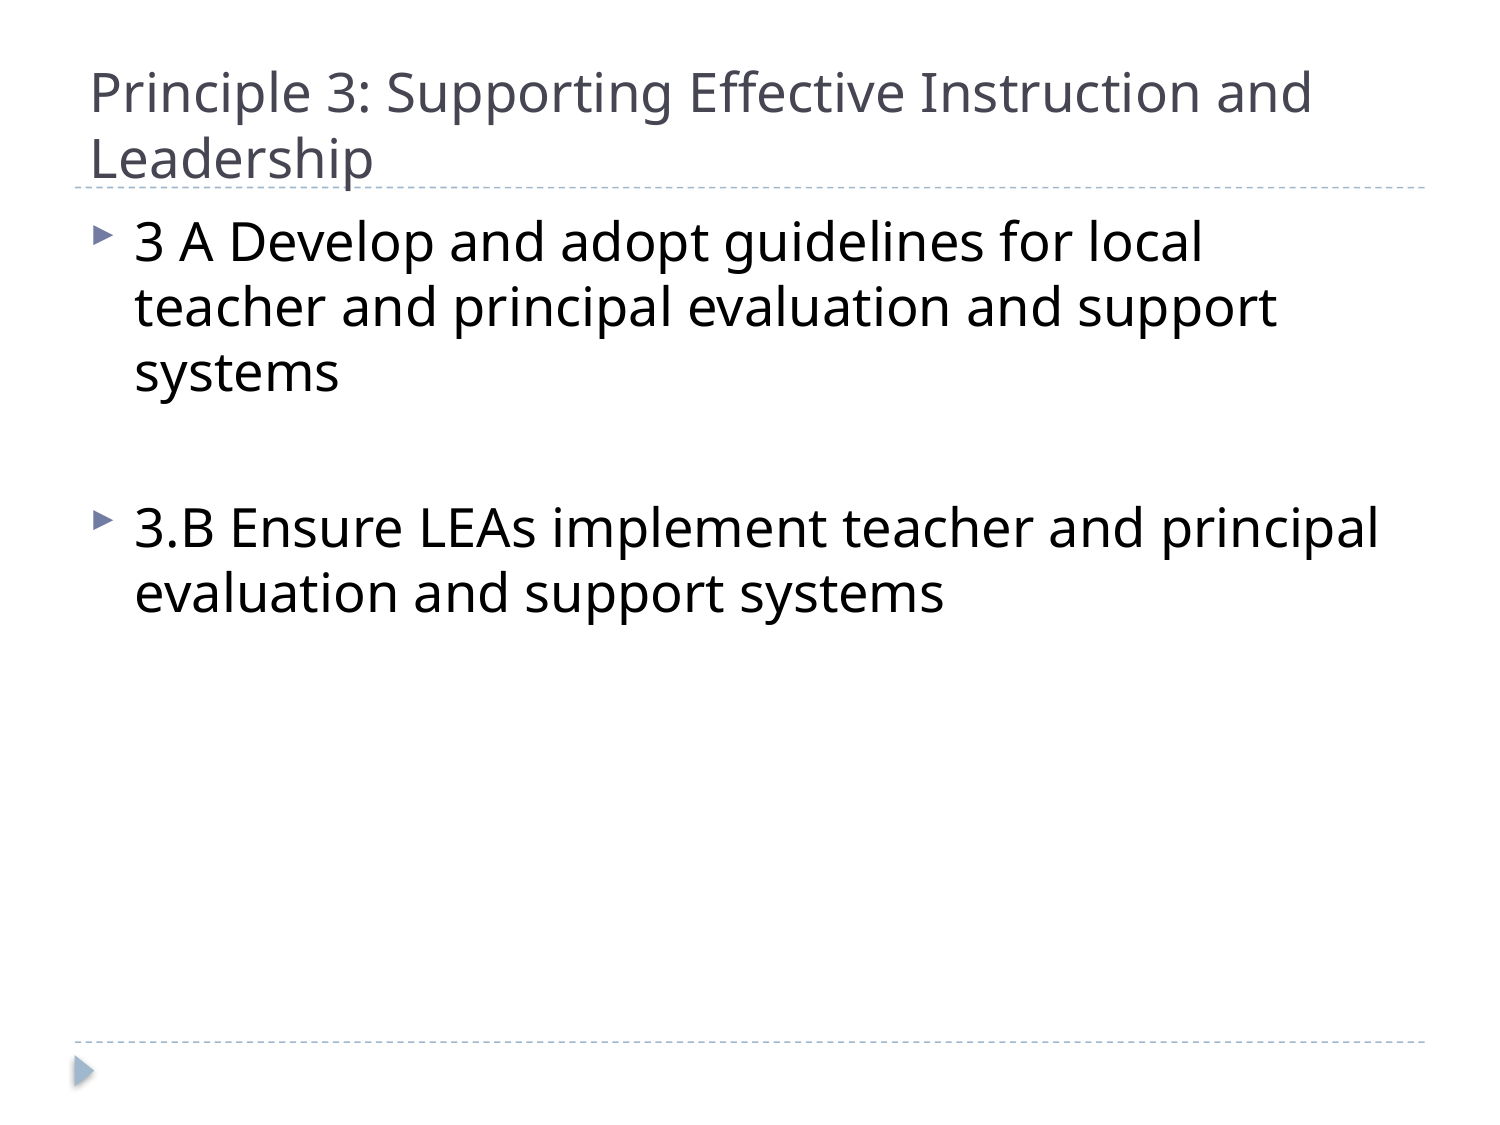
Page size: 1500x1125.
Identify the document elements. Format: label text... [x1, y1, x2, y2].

title Principle 3: Supporting Effective Instruction and Leadership [75, 50, 1425, 200]
list 3 A Develop and adopt guidelines for local teacher and principal evaluation and support systems 3.B Ensure LEAs implement teacher and principal evaluation and support systems [75, 200, 1425, 1010]
